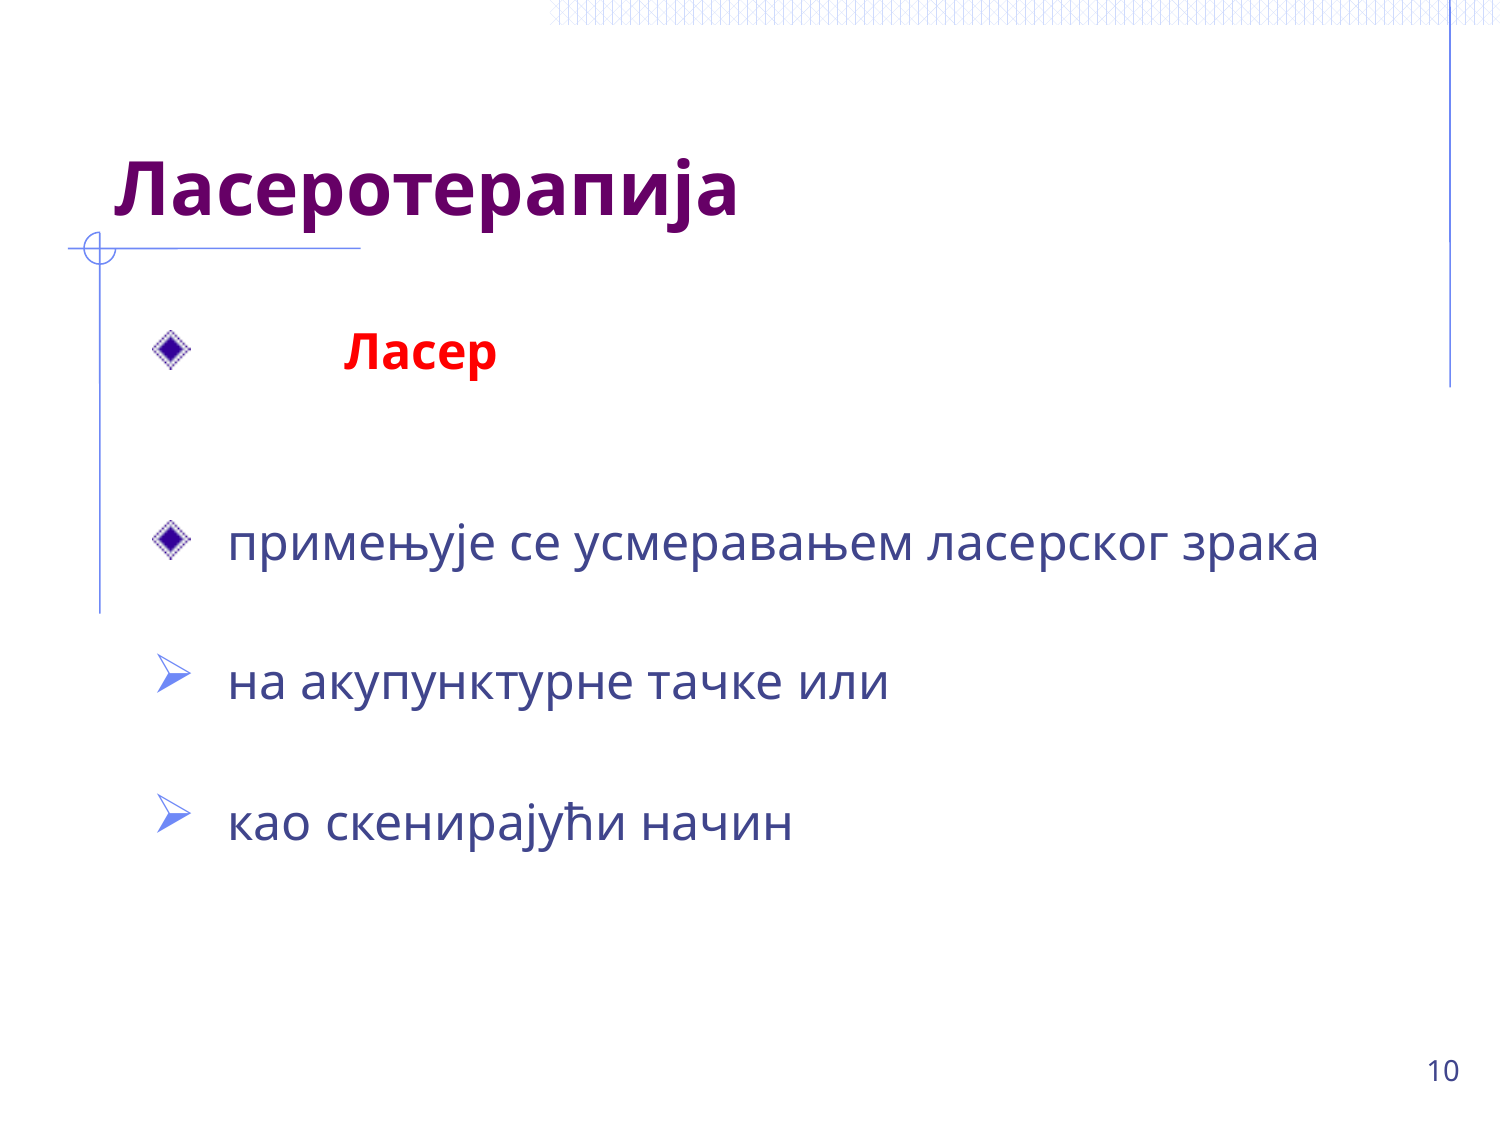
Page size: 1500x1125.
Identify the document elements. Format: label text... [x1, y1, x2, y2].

title Ласеротерапија [99, 49, 1376, 238]
picture [152, 330, 191, 370]
list Ласер примењује се усмеравањем ласерског зрака на акупунктурне тачке или као скенирајући начин [137, 312, 1413, 988]
slide_number 10 [1162, 1025, 1475, 1100]
picture [152, 520, 191, 560]
